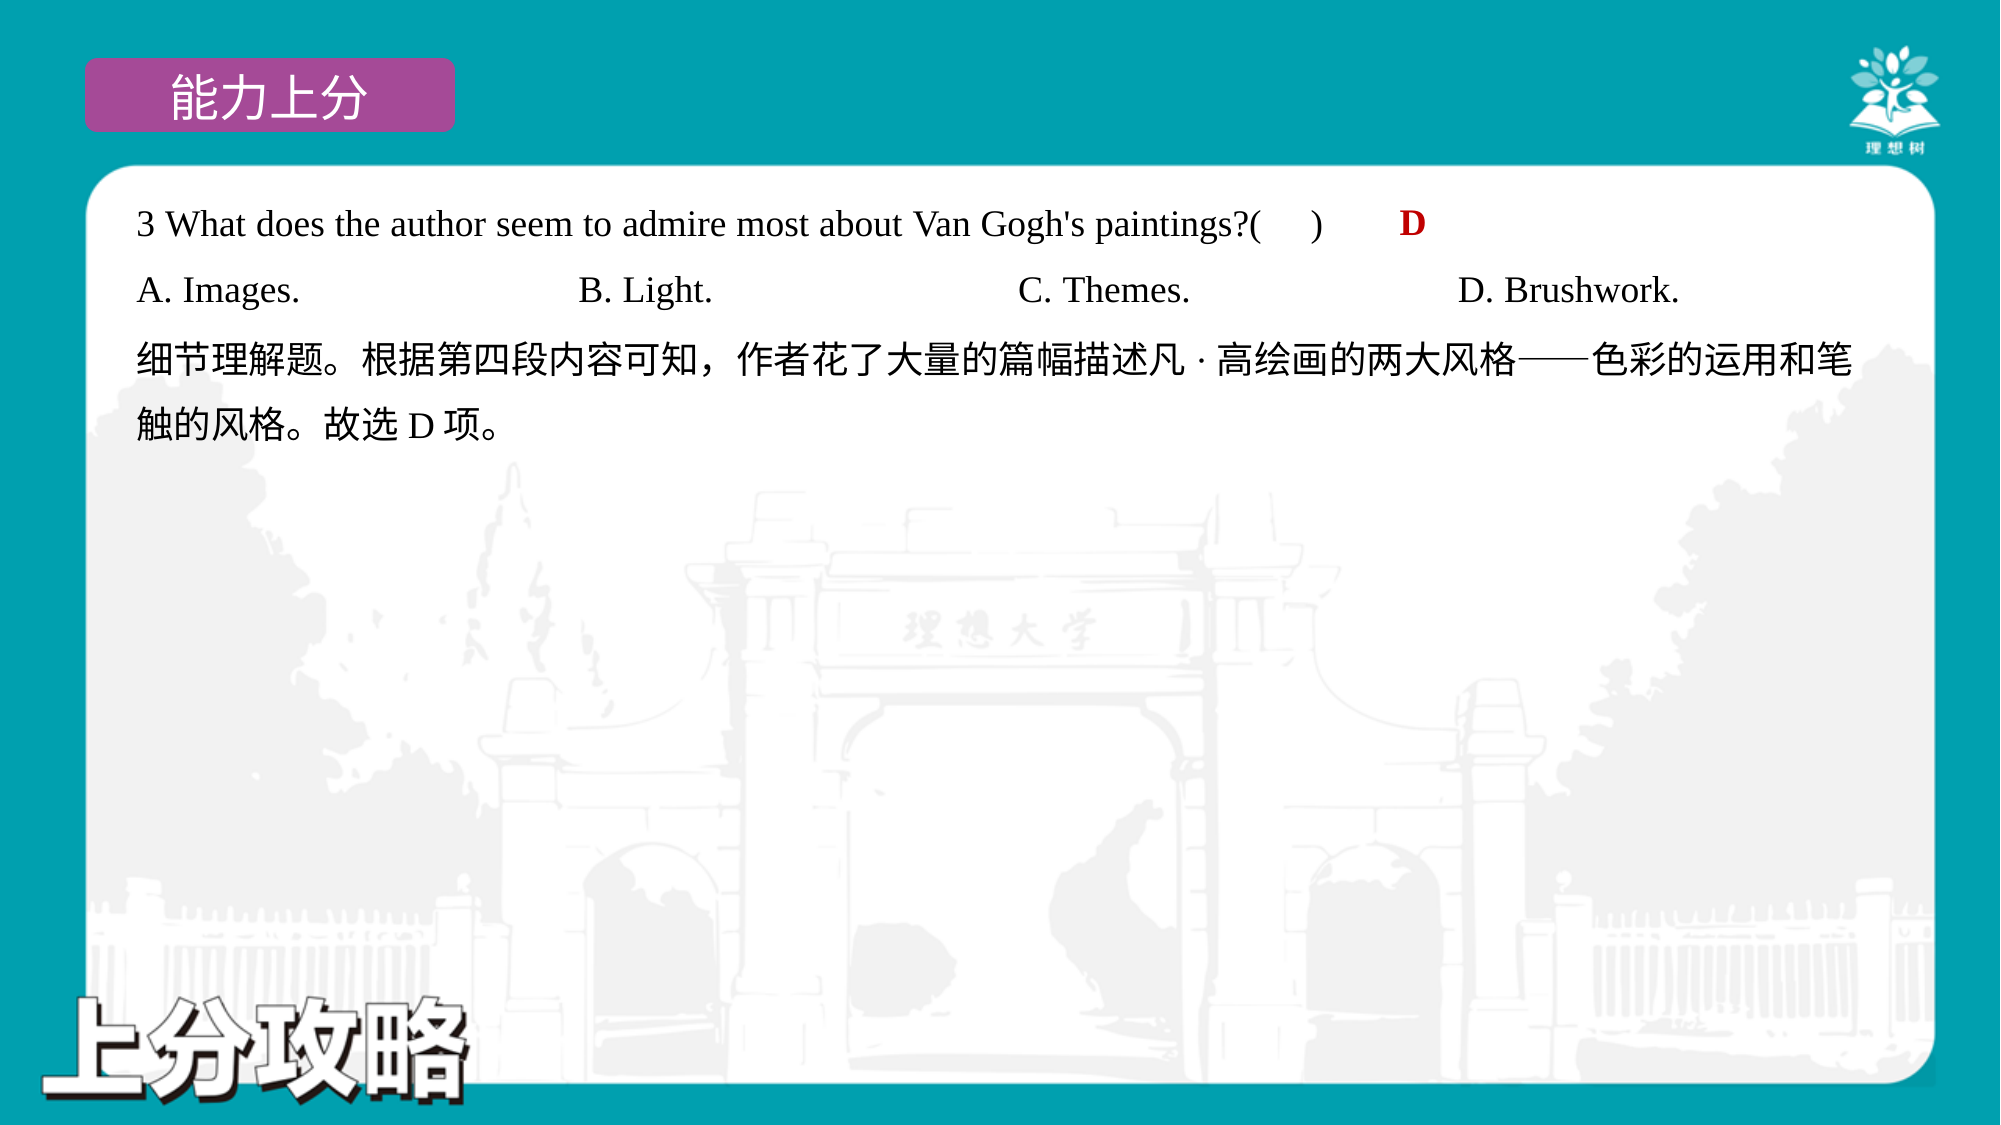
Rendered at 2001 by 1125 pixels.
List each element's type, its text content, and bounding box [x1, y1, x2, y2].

text_box 细节理解题。根据第四段内容可知，作者花了大量的篇幅描述凡·高绘画的两大风格——色彩的运用和笔 触的风格。故选D项。 [136, 312, 1865, 440]
text_box D [1385, 176, 1441, 236]
picture [0, 0, 2000, 1125]
text_box 3 What does the author seem to admire most about Van Gogh's paintings?( ) [136, 176, 1865, 237]
text_box A. Images. B. Light. C. Themes. D. Brushwork. [136, 243, 1865, 303]
